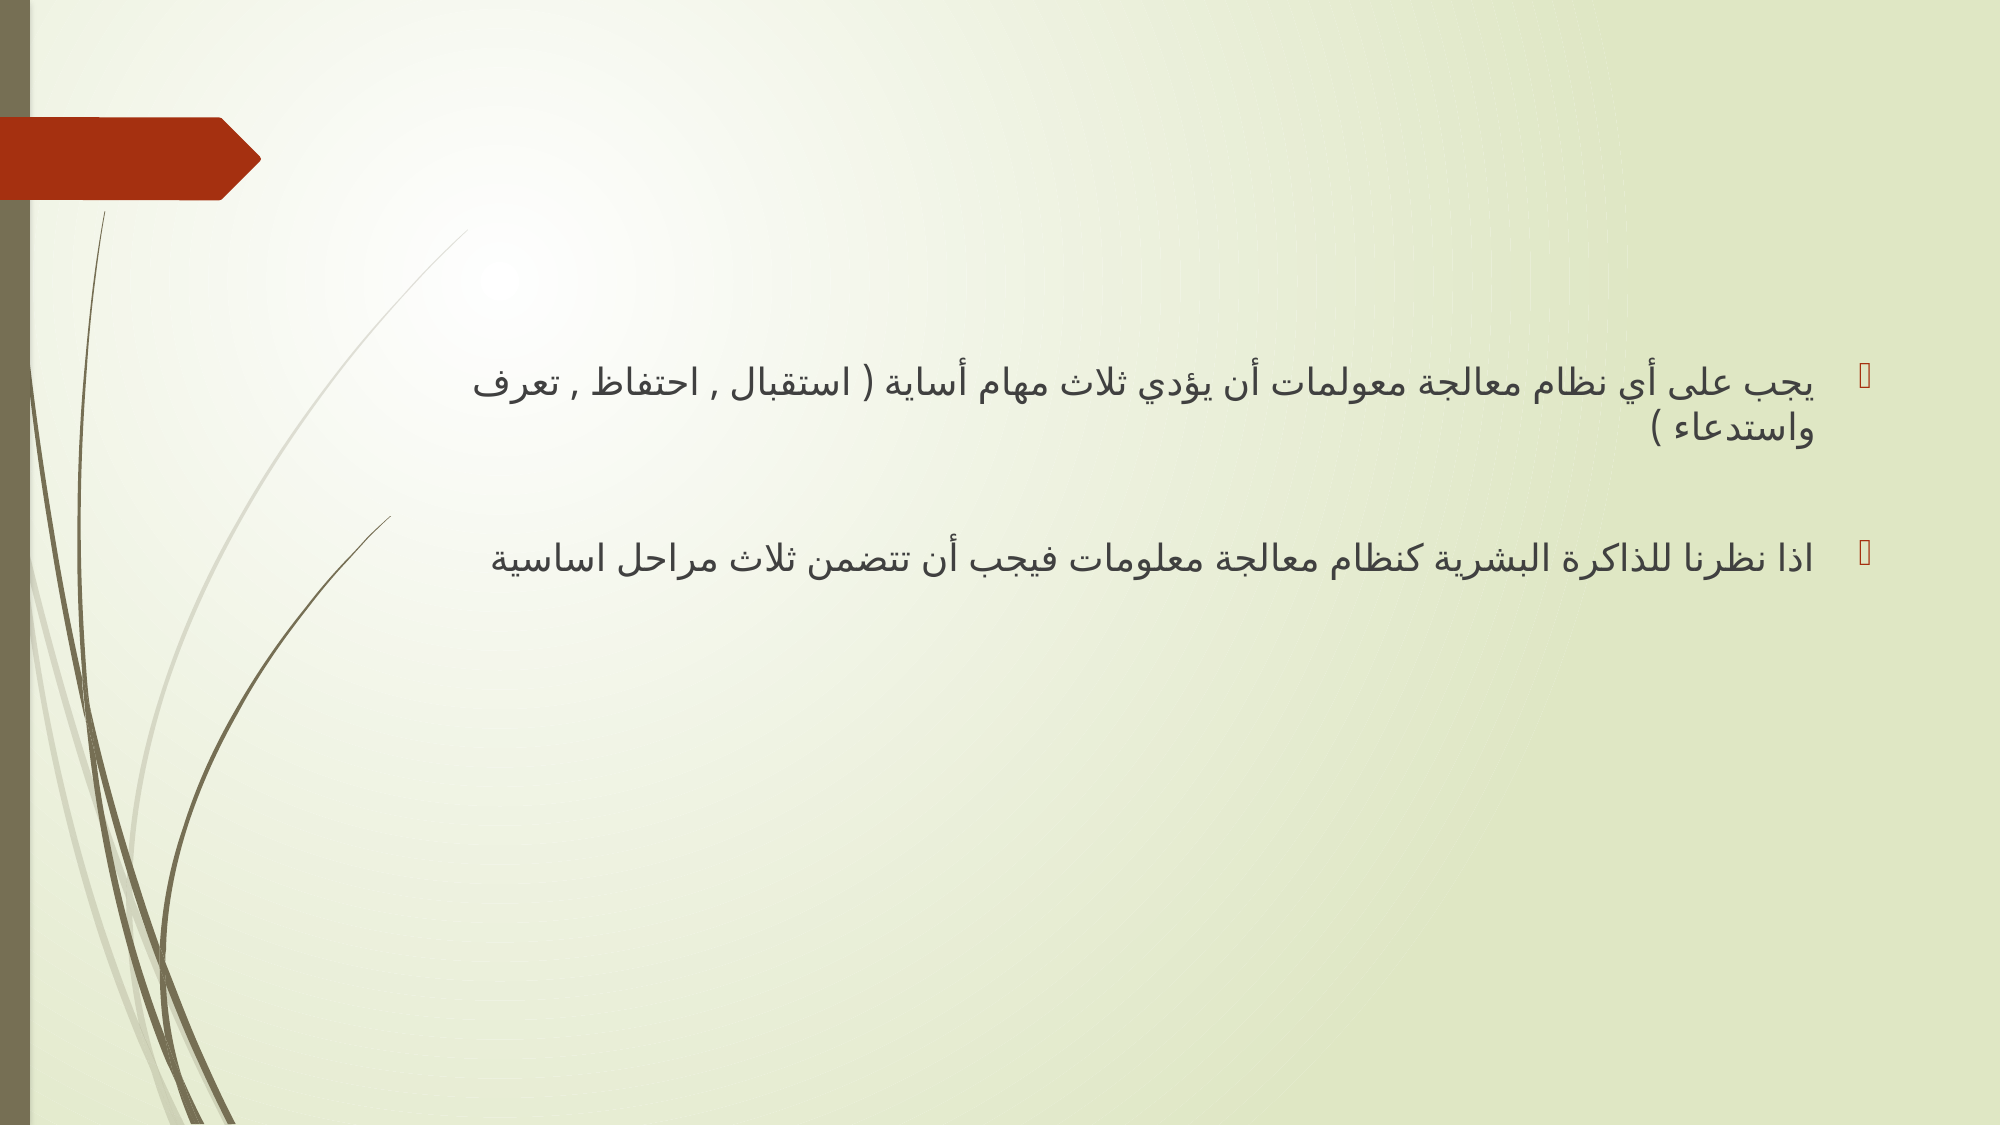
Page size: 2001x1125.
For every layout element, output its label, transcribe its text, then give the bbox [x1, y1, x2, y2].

list يجب على أي نظام معالجة معولمات أن يؤدي ثلاث مهام أساية ( استقبال , احتفاظ , تعرف واستدعاء ) اذا نظرنا للذاكرة البشرية كنظام معالجة معلومات فيجب أن تتضمن ثلاث مراحل اساسية [424, 350, 1888, 970]
